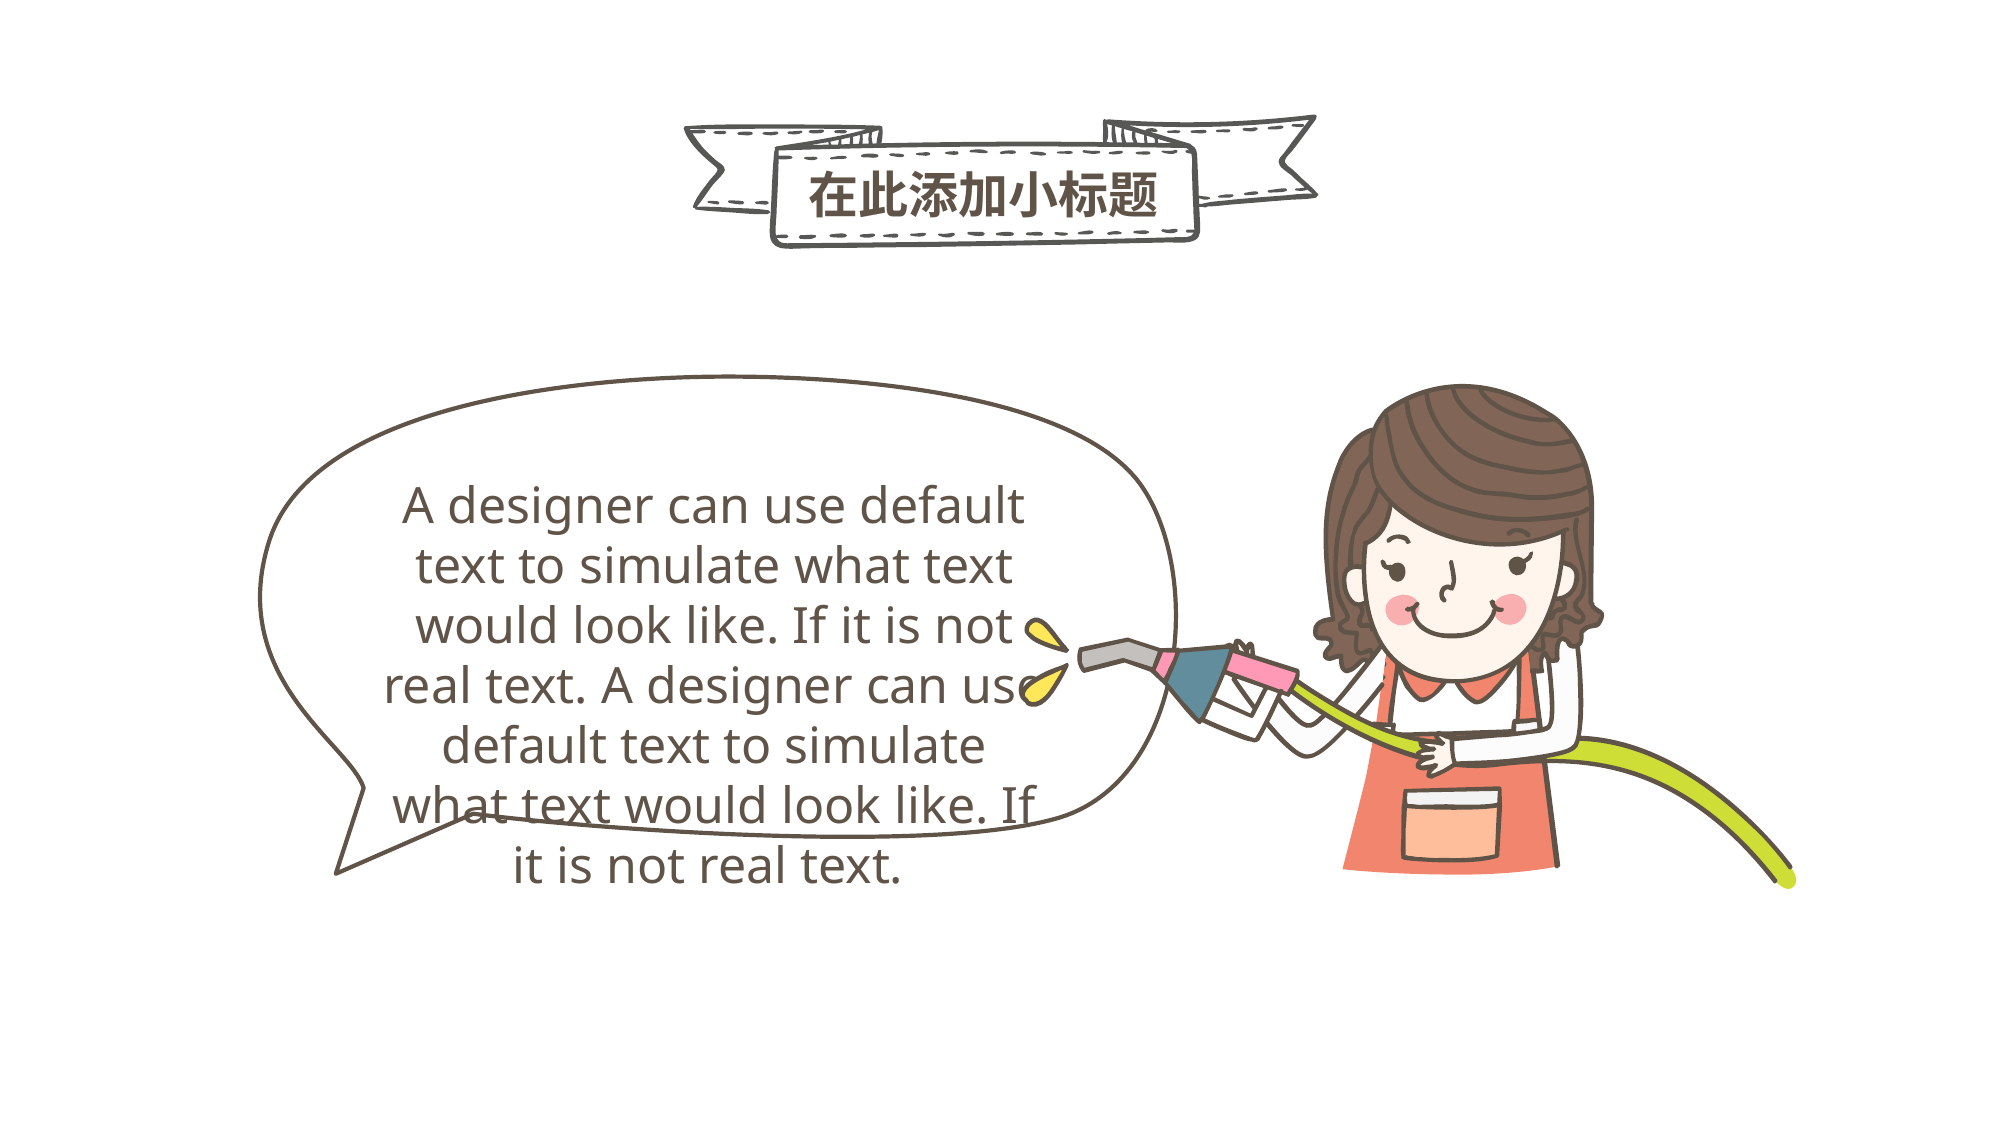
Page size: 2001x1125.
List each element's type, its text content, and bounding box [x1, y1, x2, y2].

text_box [1068, 398, 1864, 929]
text_box A designer can use default text to simulate what text would look like. If it is not real text. A designer can use default text to simulate what text would look like. If it is not real text. [365, 815, 1064, 902]
text_box [258, 375, 1068, 875]
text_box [683, 114, 1320, 250]
